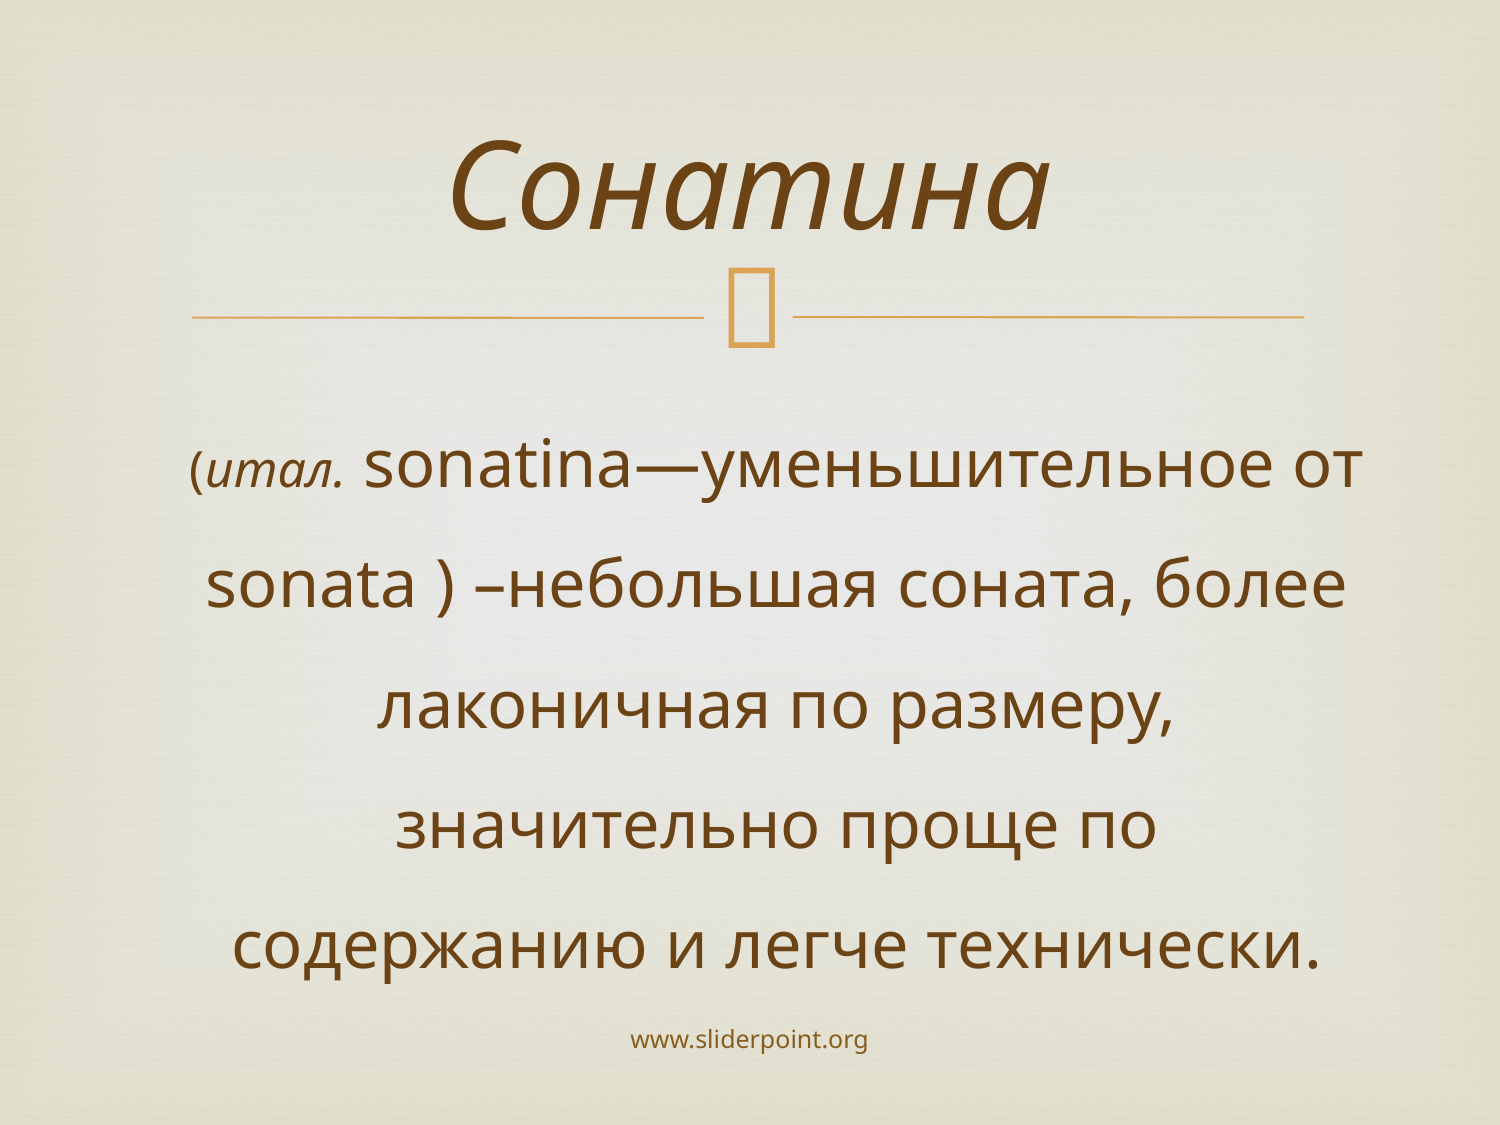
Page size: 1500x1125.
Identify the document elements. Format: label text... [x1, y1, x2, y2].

list (итал. sonatina—уменьшительное от sonata ) –небольшая соната, более лаконичная по размеру, значительно проще по содержанию и легче технически. [112, 373, 1383, 1010]
title Сонатина [112, 93, 1386, 267]
footer www.sliderpoint.org [512, 1010, 988, 1071]
